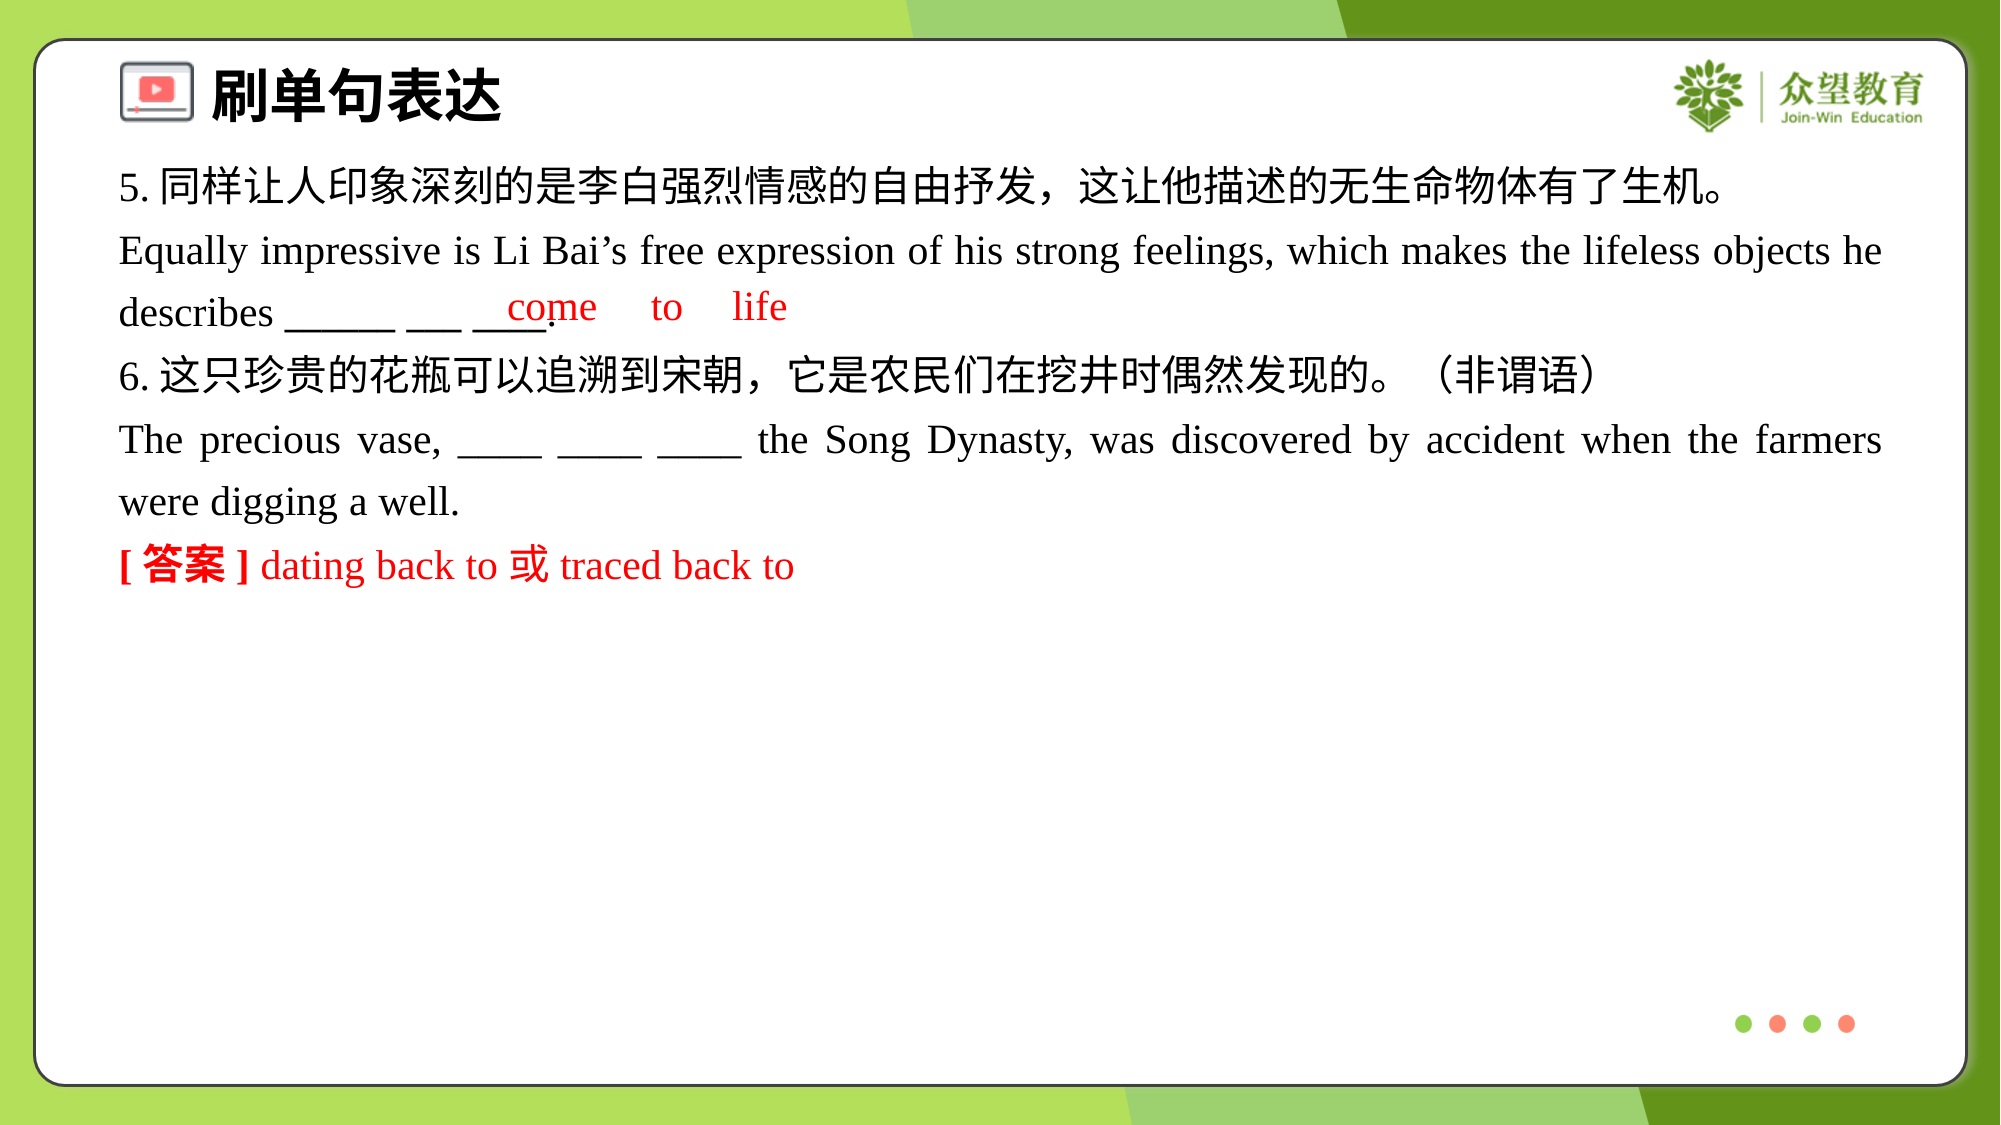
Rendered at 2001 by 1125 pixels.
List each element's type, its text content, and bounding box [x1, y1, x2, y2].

text_box [答案] dating back to或traced back to [118, 525, 1883, 583]
text_box 6.这只珍贵的花瓶可以追溯到宋朝，它是农民们在挖井时偶然发现的。（非谓语） The precious vase, ____ ____ ____ the Song Dynasty, was discovered by accident when the farmers were digging a well. [118, 336, 1883, 519]
text_box come [502, 266, 603, 324]
text_box 5.同样让人印象深刻的是李白强烈情感的自由抒发，这让他描述的无生命物体有了生机。 Equally impressive is Li Bai’s free expression of his strong feelings, which makes the lifeless objects he describes ______ ___ ____. [118, 147, 1883, 330]
text_box life [727, 266, 793, 324]
picture [0, 0, 2000, 1125]
text_box to [646, 266, 688, 324]
